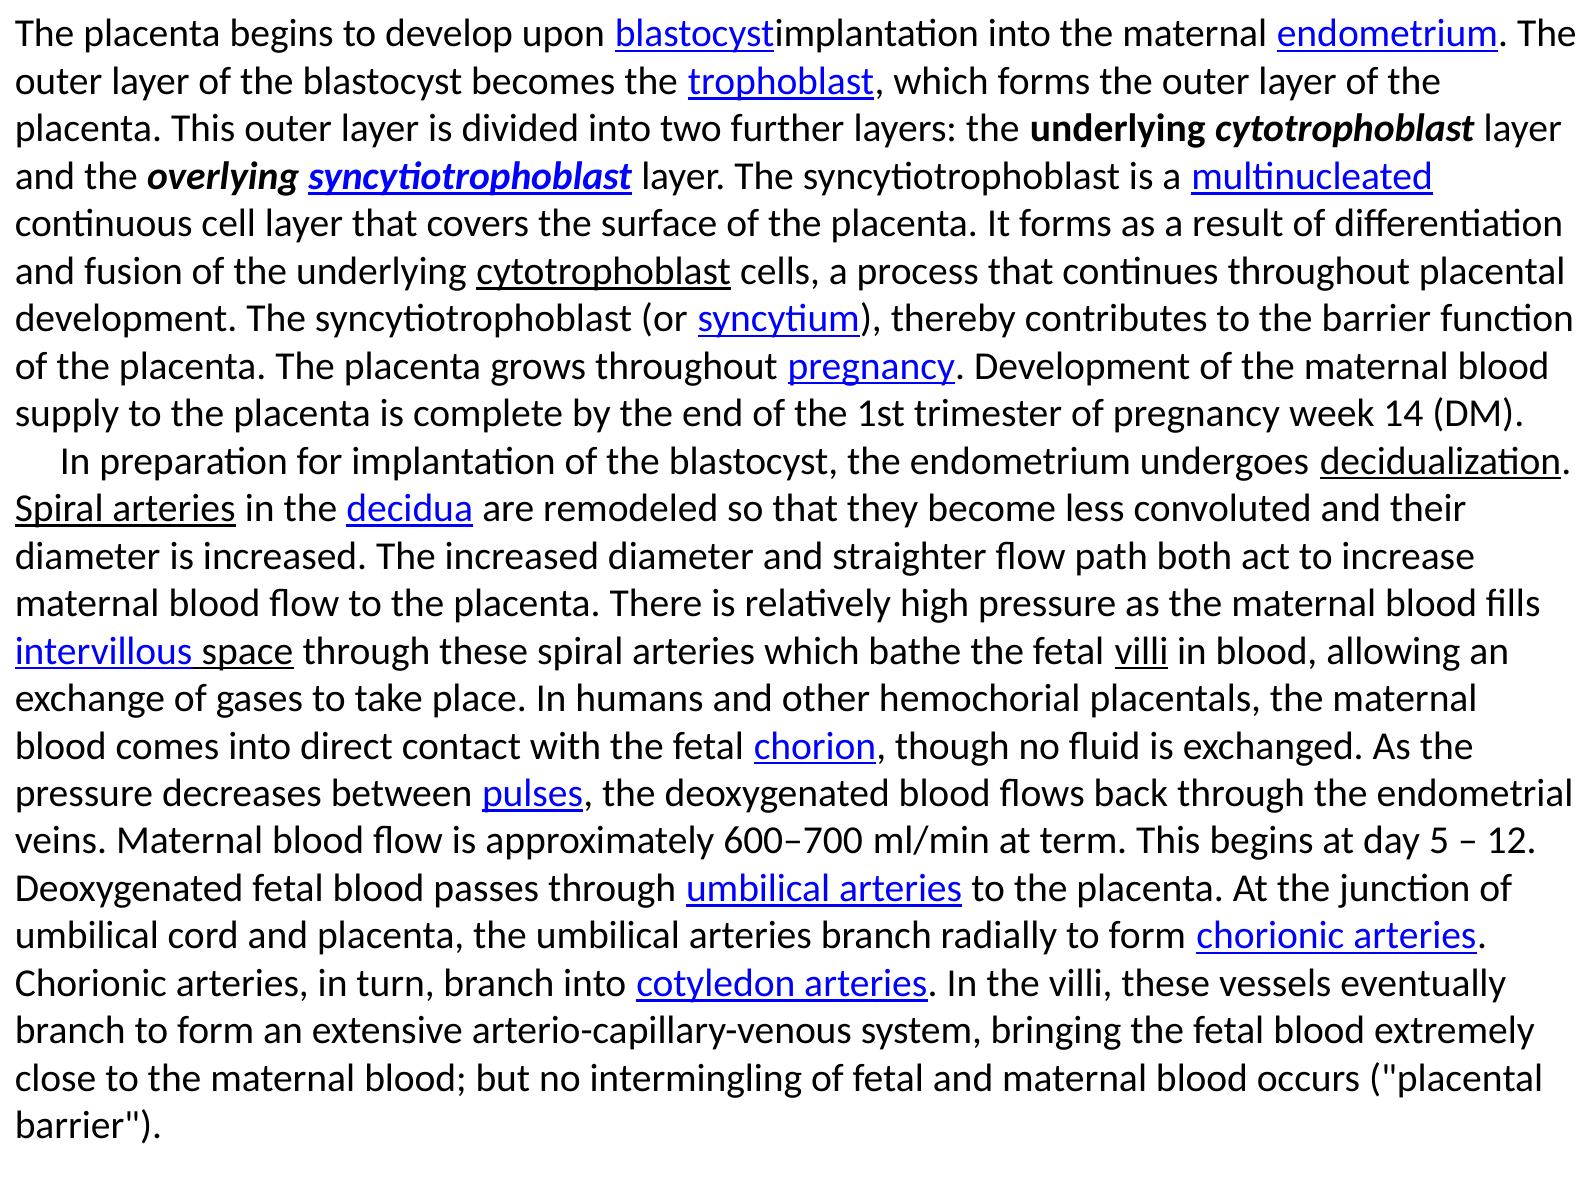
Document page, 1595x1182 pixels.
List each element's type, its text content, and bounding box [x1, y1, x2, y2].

text_box The placenta begins to develop upon blastocystimplantation into the maternal endometrium. The outer layer of the blastocyst becomes the trophoblast, which forms the outer layer of the placenta. This outer layer is divided into two further layers: the underlying cytotrophoblast layer and the overlying syncytiotrophoblast layer. The syncytiotrophoblast is a multinucleated continuous cell layer that covers the surface of the placenta. It forms as a result of differentiation and fusion of the underlying cytotrophoblast cells, a process that continues throughout placental development. The syncytiotrophoblast (or syncytium), thereby contributes to the barrier function of the placenta. The placenta grows throughout pregnancy. Development of the maternal blood supply to the placenta is complete by the end of the 1st trimester of pregnancy week 14 (DM). In preparation for implantation of the blastocyst, the endometrium undergoes decidualization. Spiral arteries in the decidua are remodeled so that they become less convoluted and their diameter is increased. The increased diameter and straighter flow path both act to increase maternal blood flow to the placenta. There is relatively high pressure as the maternal blood fills intervillous space through these spiral arteries which bathe the fetal villi in blood, allowing an exchange of gases to take place. In humans and other hemochorial placentals, the maternal blood comes into direct contact with the fetal chorion, though no fluid is exchanged. As the pressure decreases between pulses, the deoxygenated blood flows back through the endometrial veins. Maternal blood flow is approximately 600–700 ml/min at term. This begins at day 5 – 12. Deoxygenated fetal blood passes through umbilical arteries to the placenta. At the junction of umbilical cord and placenta, the umbilical arteries branch radially to form chorionic arteries. Chorionic arteries, in turn, branch into cotyledon arteries. In the villi, these vessels eventually branch to form an extensive arterio-capillary-venous system, bringing the fetal blood extremely close to the maternal blood; but no intermingling of fetal and maternal blood occurs ("placental barrier"). [0, 0, 1595, 1182]
